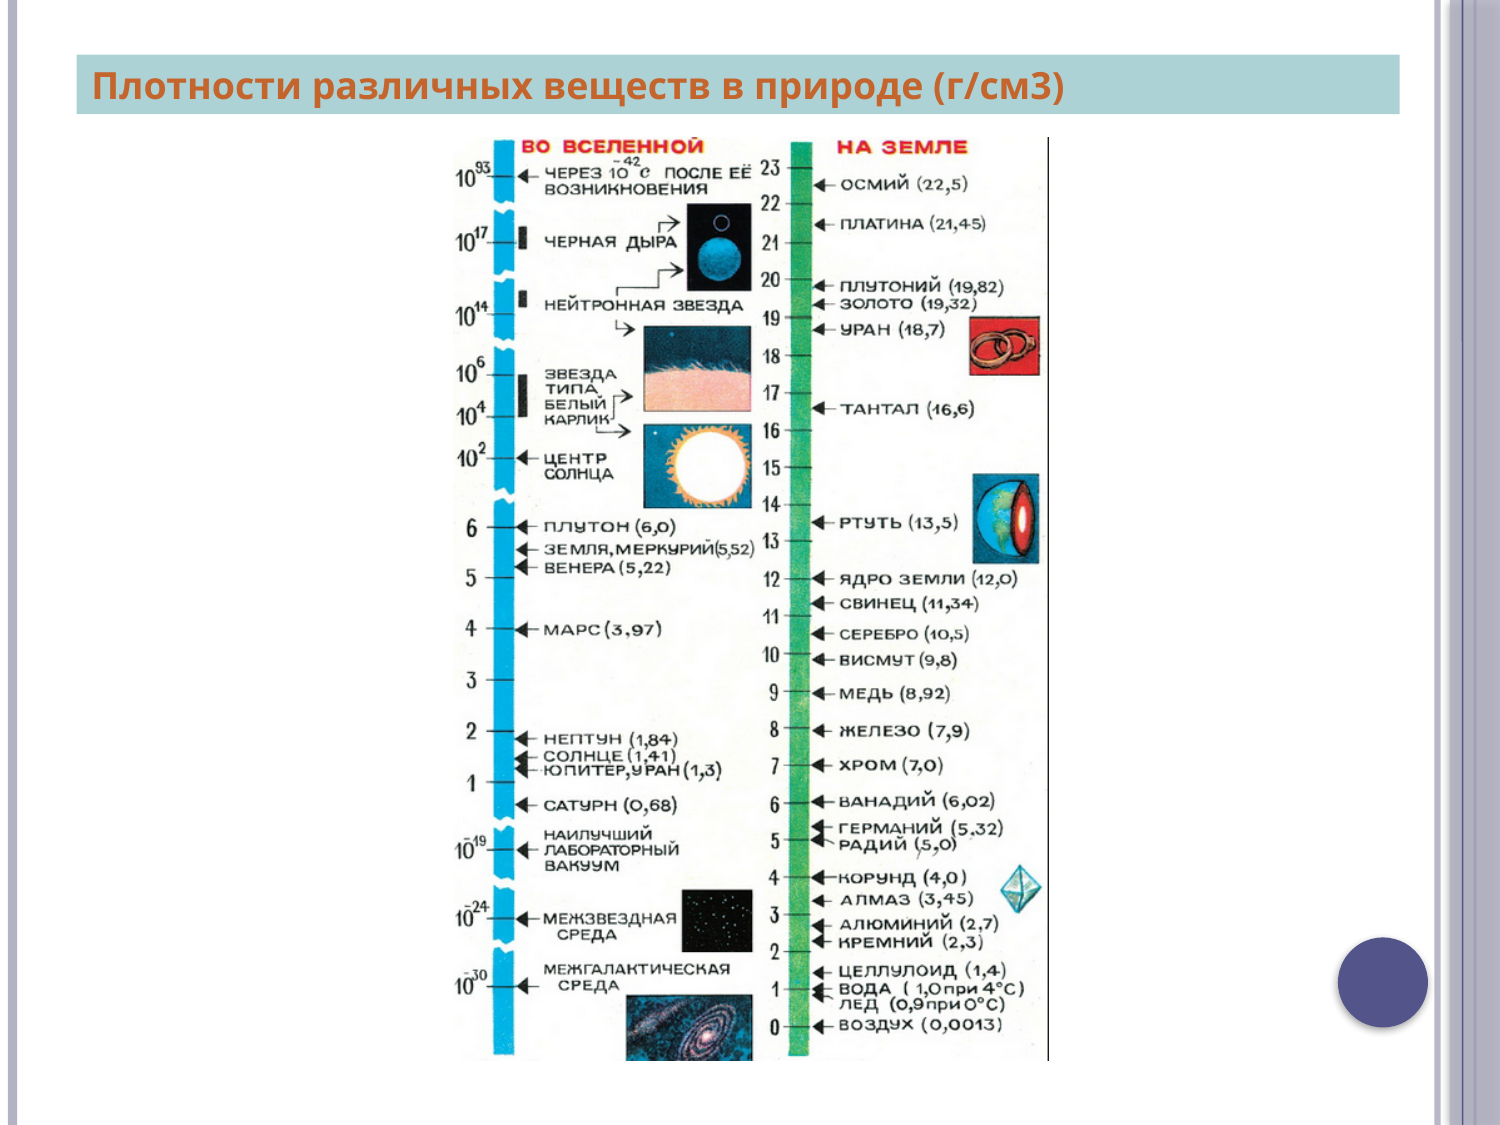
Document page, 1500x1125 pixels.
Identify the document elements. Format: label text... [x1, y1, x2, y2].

text_box Плотности различных веществ в природе (г/см3) [76, 54, 1400, 115]
picture [453, 136, 1050, 1062]
